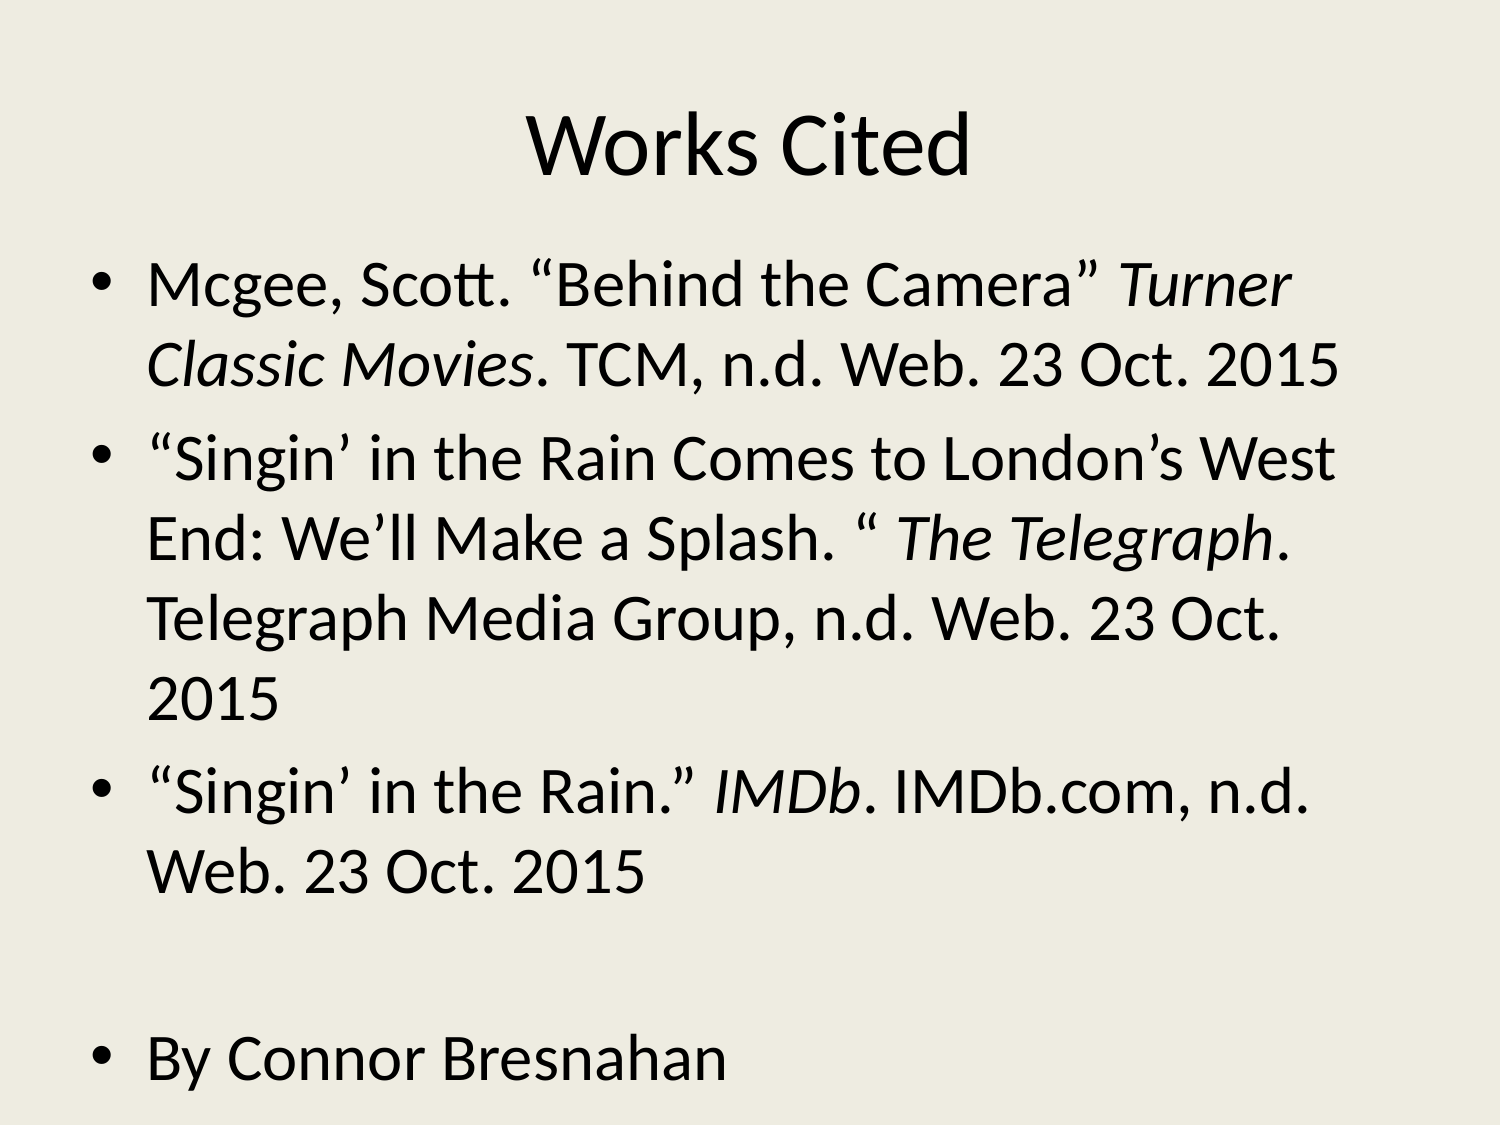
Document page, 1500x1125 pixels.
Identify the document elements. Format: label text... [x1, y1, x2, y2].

list Mcgee, Scott. “Behind the Camera” Turner Classic Movies. TCM, n.d. Web. 23 Oct. 2015 “Singin’ in the Rain Comes to London’s West End: We’ll Make a Splash. “ The Telegraph. Telegraph Media Group, n.d. Web. 23 Oct. 2015 “Singin’ in the Rain.” IMDb. IMDb.com, n.d. Web. 23 Oct. 2015 By Connor Bresnahan [75, 232, 1425, 1125]
title Works Cited [75, 45, 1425, 232]
